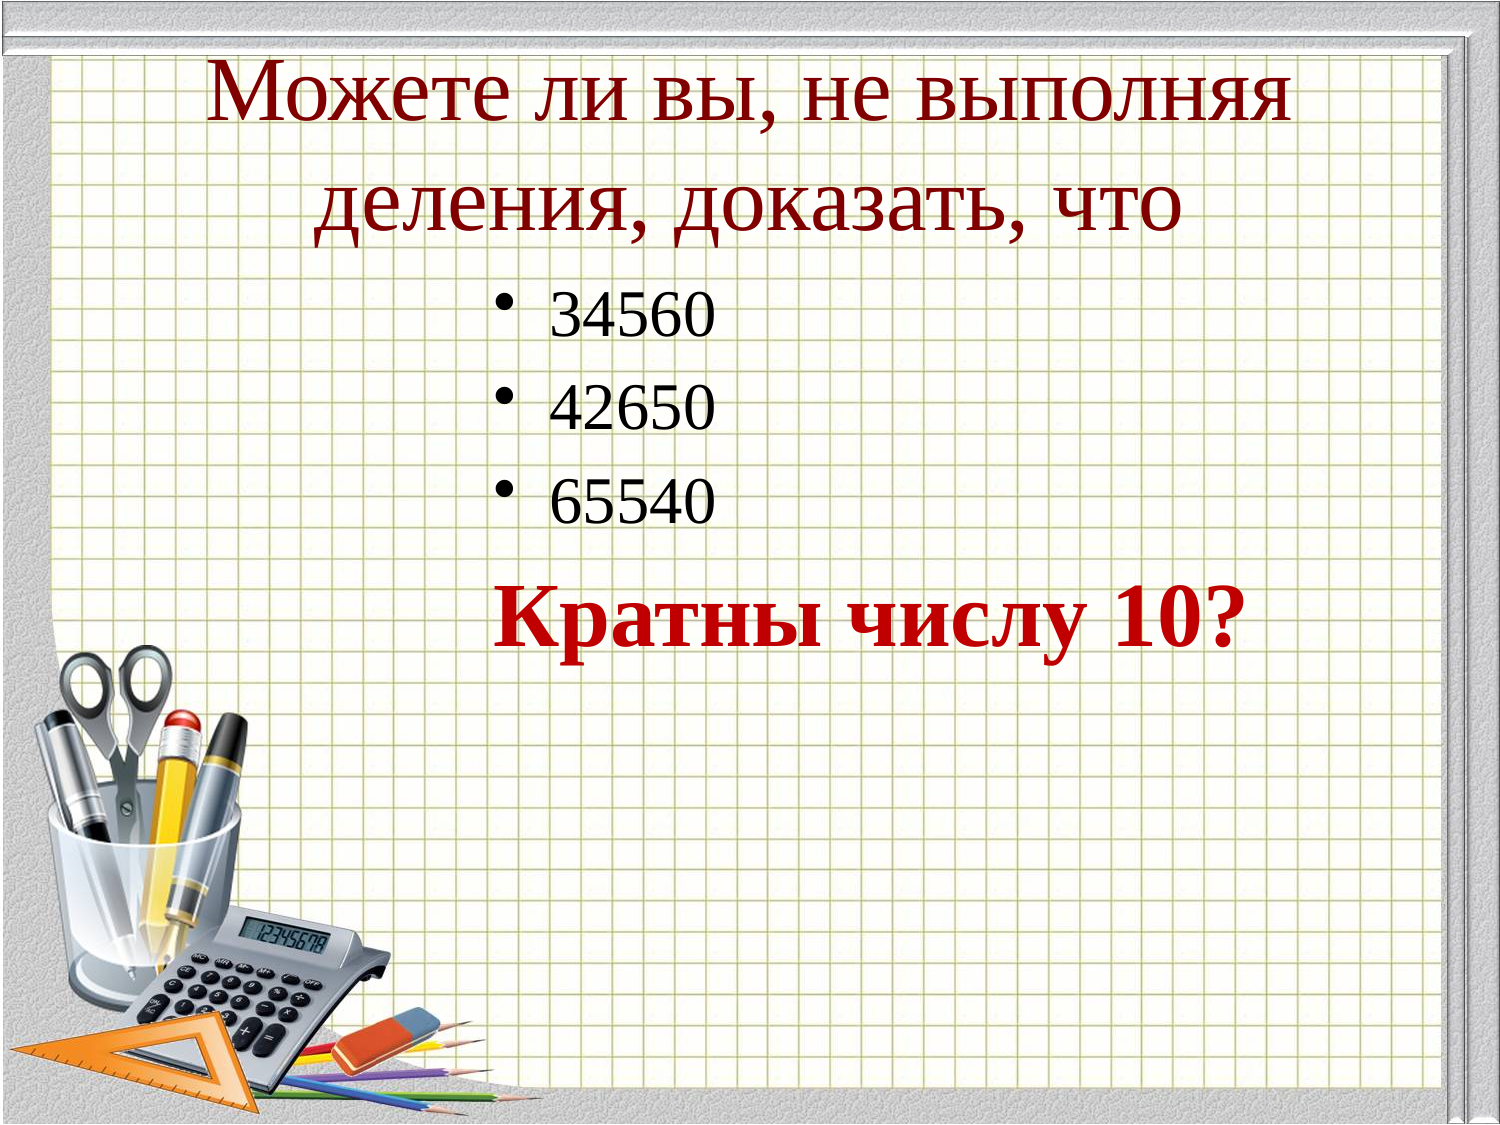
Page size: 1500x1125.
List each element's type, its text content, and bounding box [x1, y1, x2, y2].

list 34560 42650 65540 Кратны числу 10? [478, 262, 1426, 1006]
picture [0, 0, 1500, 1125]
title Можете ли вы, не выполняя деления, доказать, что [74, 44, 1426, 233]
